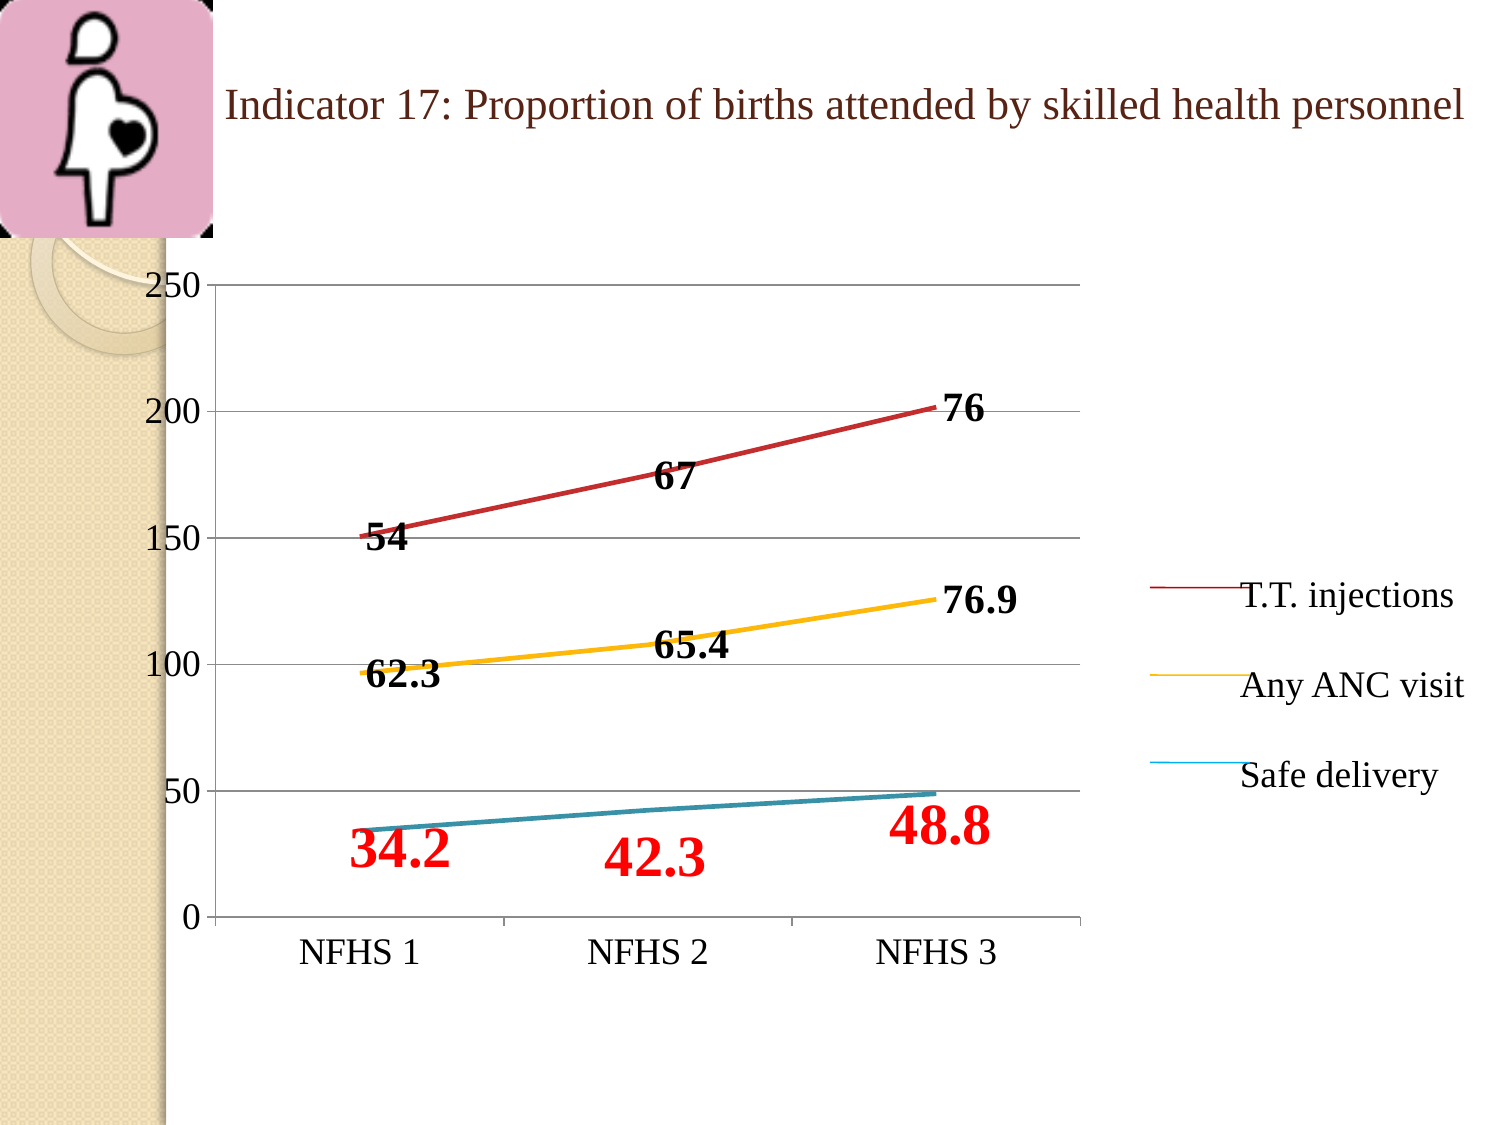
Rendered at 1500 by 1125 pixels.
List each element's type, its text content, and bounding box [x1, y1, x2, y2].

title Indicator 17: Proportion of births attended by skilled health personnel [220, 45, 1500, 233]
chart [124, 249, 1101, 988]
picture [0, 0, 213, 238]
text_box T.T. injections Any ANC visit Safe delivery [1224, 562, 1500, 803]
